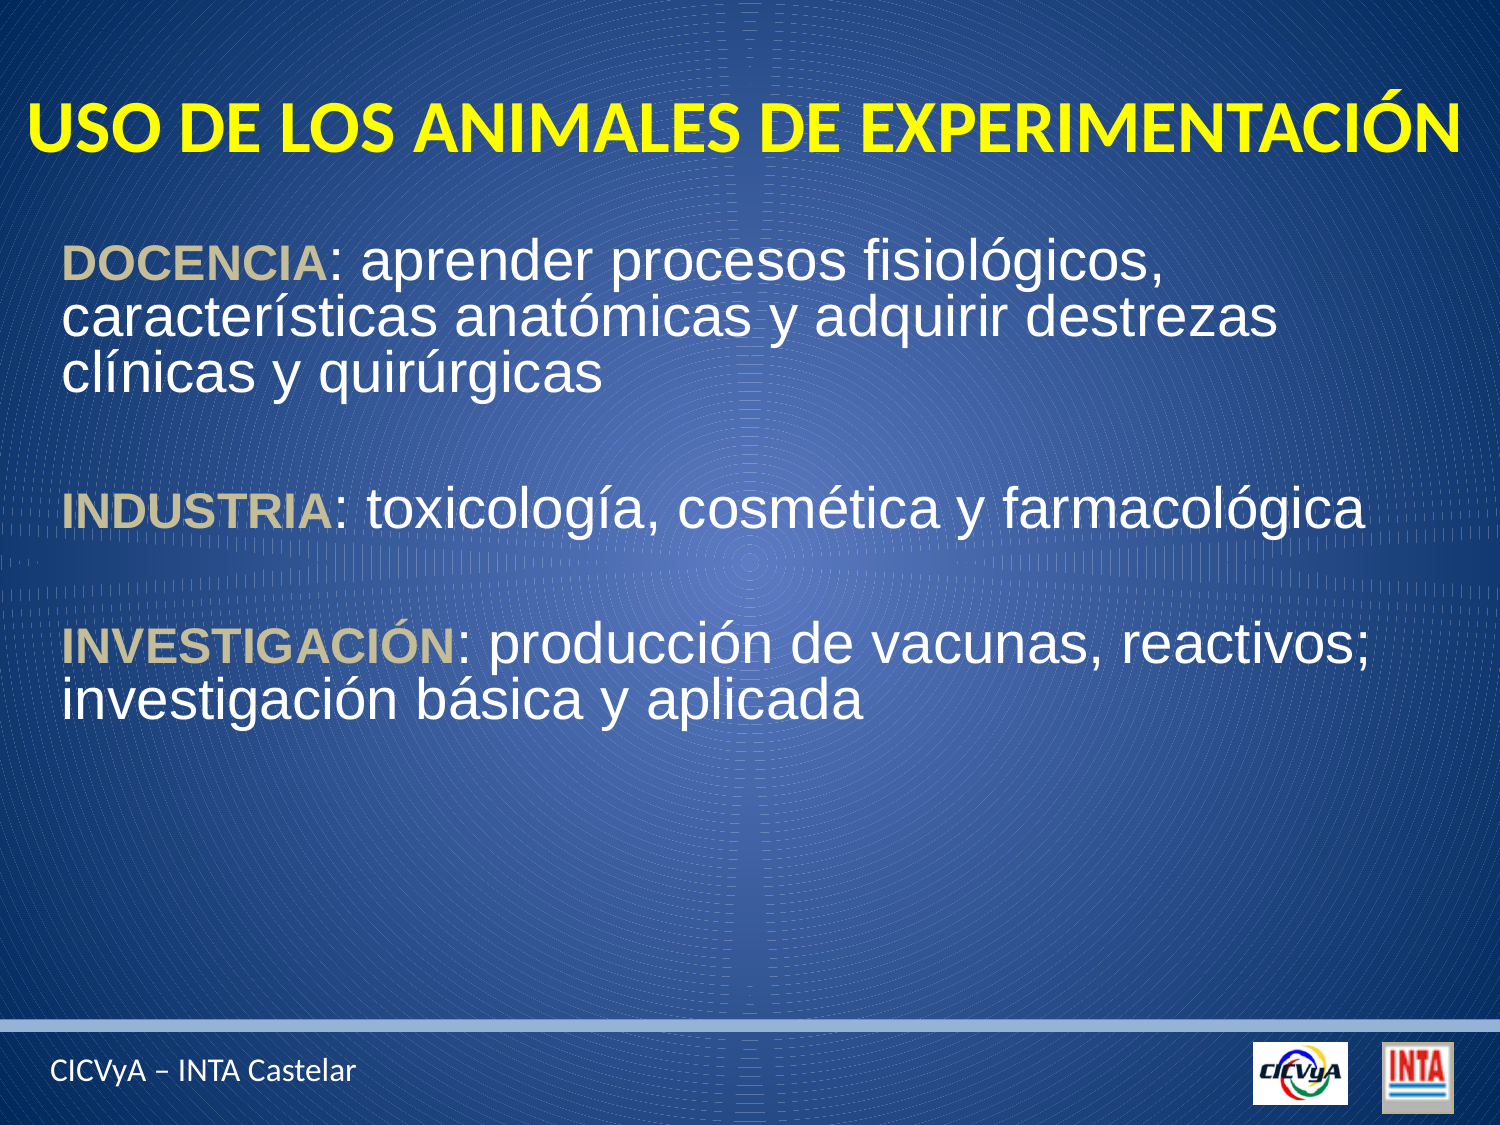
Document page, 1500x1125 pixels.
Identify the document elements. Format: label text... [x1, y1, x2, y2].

picture [1381, 1041, 1454, 1114]
text_box CICVyA – INTA Castelar [35, 1040, 1075, 1096]
list DOCENCIA: aprender procesos fisiológicos, características anatómicas y adquirir destrezas clínicas y quirúrgicas INDUSTRIA: toxicología, cosmética y farmacológica INVESTIGACIÓN: producción de vacunas, reactivos; investigación básica y aplicada [46, 375, 1425, 739]
text_box [0, 1019, 1500, 1032]
title Uso de los animales de experimentación [11, 70, 1500, 176]
picture [1253, 1042, 1348, 1105]
